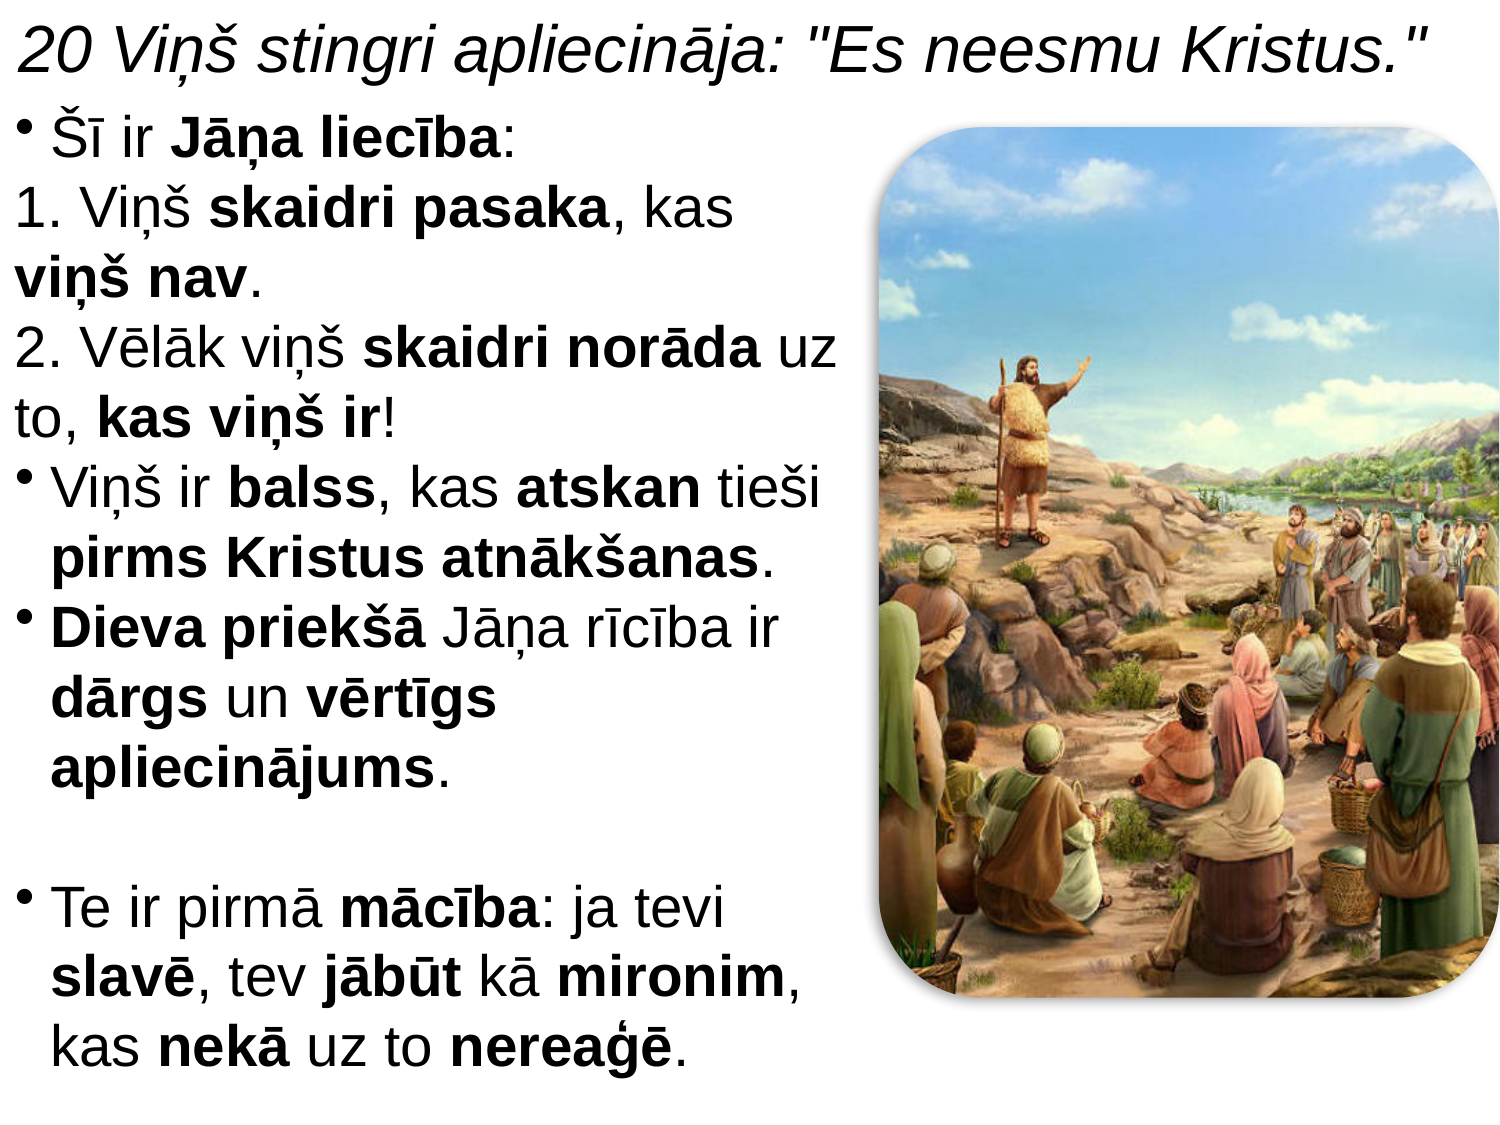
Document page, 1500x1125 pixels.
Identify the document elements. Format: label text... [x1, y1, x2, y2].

picture [878, 126, 1500, 998]
list 20 Viņš stingri apliecināja: "Es neesmu Kristus." [0, 0, 1500, 126]
text_box Šī ir Jāņa liecība: 1. Viņš skaidri pasaka, kas viņš nav. 2. Vēlāk viņš skaidri norāda uz to, kas viņš ir! Viņš ir balss, kas atskan tieši pirms Kristus atnākšanas. Dieva priekšā Jāņa rīcība ir dārgs un vērtīgs apliecinājums. Te ir pirmā mācība: ja tevi slavē, tev jābūt kā mironim, kas nekā uz to nereaģē. [0, 91, 879, 1086]
